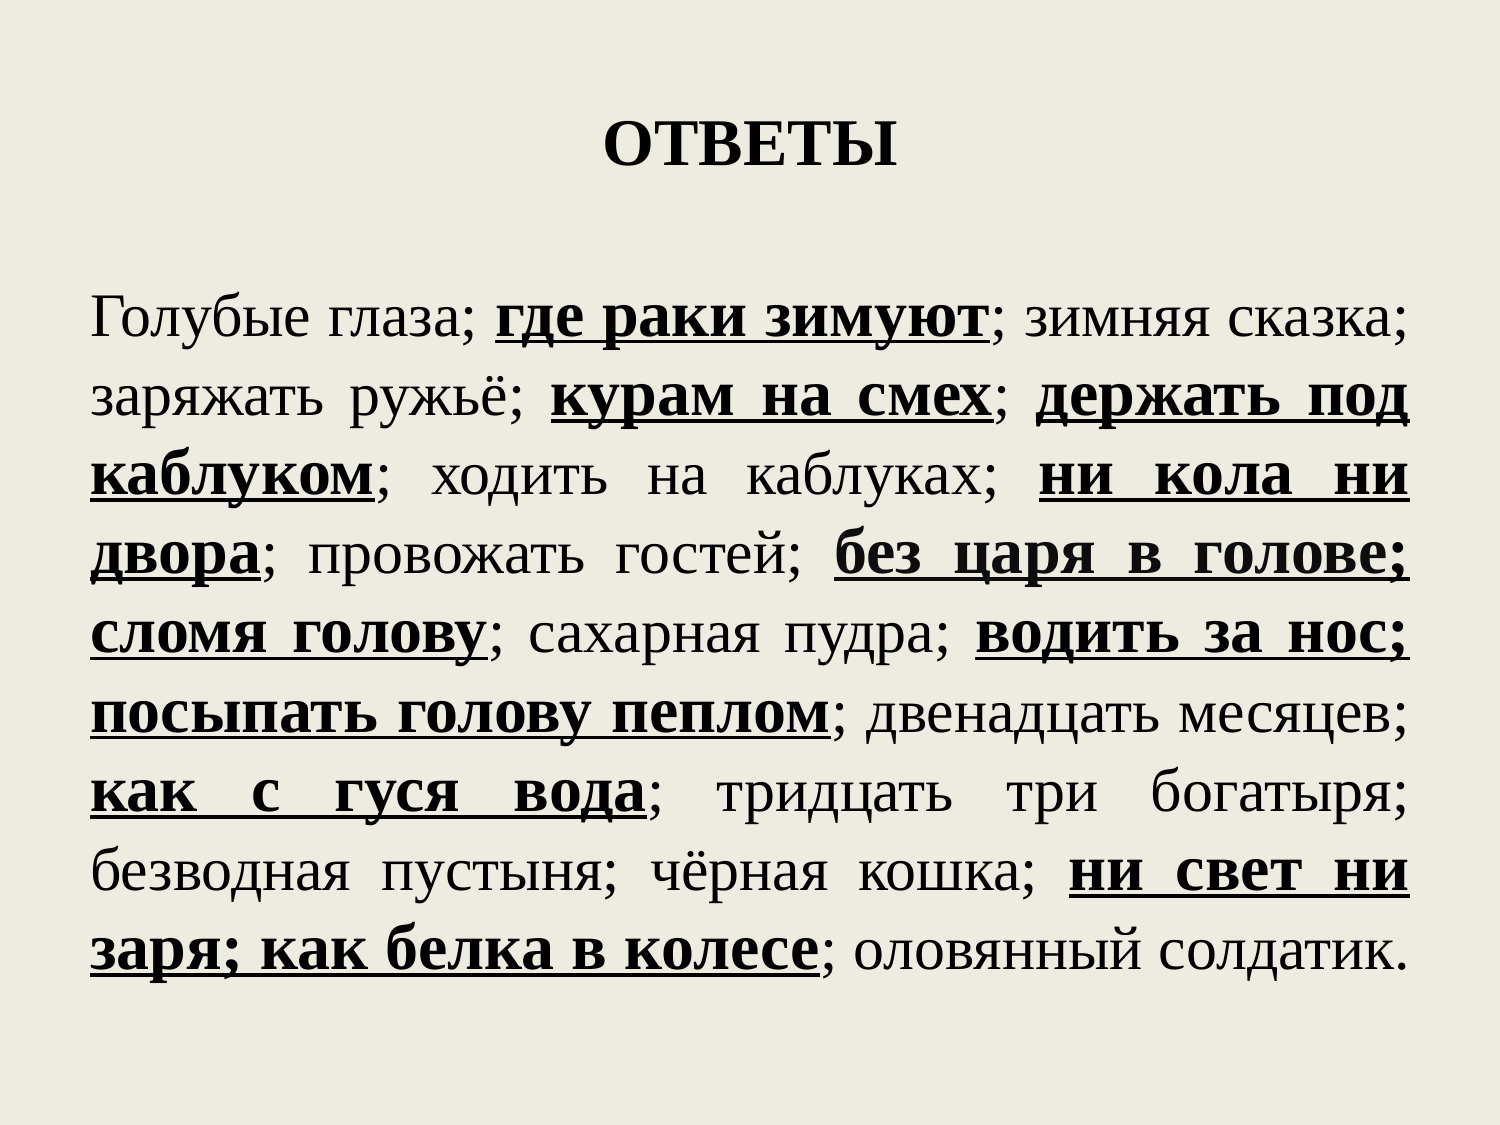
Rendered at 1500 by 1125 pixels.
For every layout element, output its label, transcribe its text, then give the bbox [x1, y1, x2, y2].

title ОТВЕТЫ [75, 45, 1425, 233]
list Голубые глаза; где раки зимуют; зимняя сказка; заряжать ружьё; курам на смех; держать под каблуком; ходить на каблуках; ни кола ни двора; провожать гостей; без царя в голове; сломя голову; сахарная пудра; водить за нос; посыпать голову пеплом; двенадцать месяцев; как с гуся вода; тридцать три богатыря; безводная пустыня; чёрная кошка; ни свет ни заря; как белка в колесе; оловянный солдатик. [75, 262, 1425, 1005]
